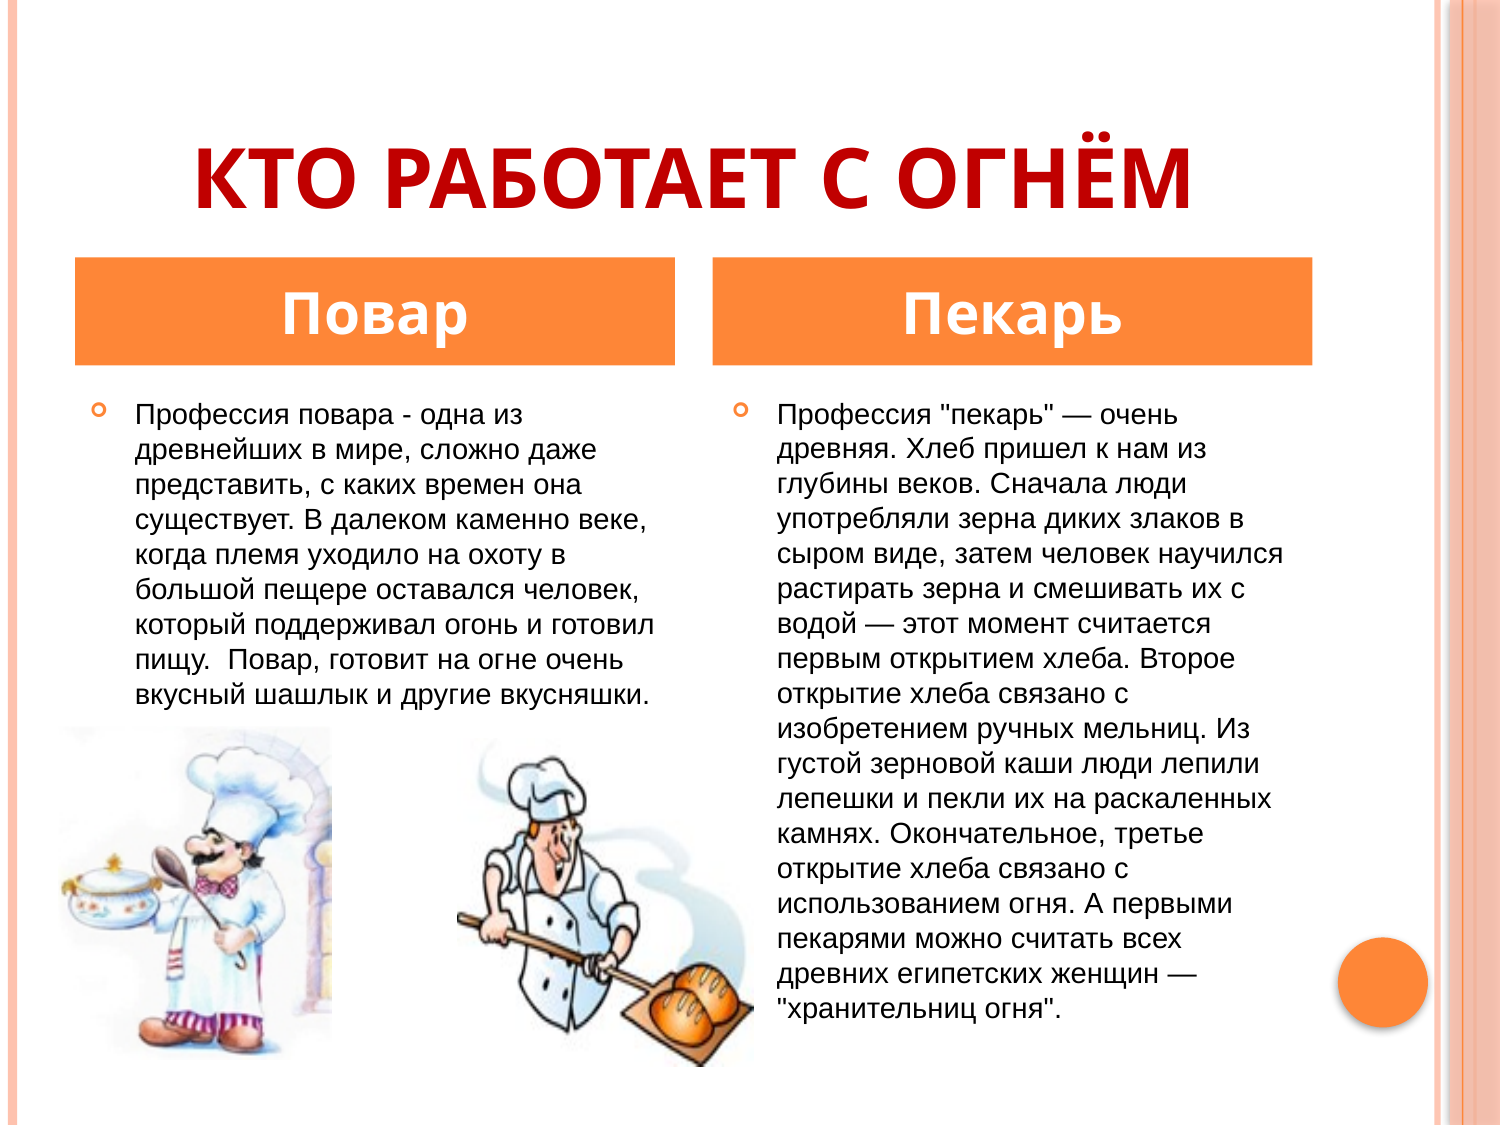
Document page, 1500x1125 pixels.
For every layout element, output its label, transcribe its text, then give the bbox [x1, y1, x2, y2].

title Кто работает с огнём [75, 44, 1313, 233]
picture [456, 737, 755, 1067]
list Пекарь [712, 257, 1313, 366]
list Профессия "пекарь" — очень древняя. Хлеб пришел к нам из глубины веков. Сначала люди употребляли зерна диких злаков в сыром виде, затем человек научился растирать зерна и смешивать их с водой — этот момент считается первым открытием хлеба. Второе открытие хлеба связано с изобретением ручных мельниц. Из густой зерновой каши люди лепили лепешки и пекли их на раскаленных камнях. Окончательное, третье открытие хлеба связано с использованием огня. А первыми пекарями можно считать всех древних египетских женщин — "хранительниц огня". [717, 387, 1318, 1025]
list Повар [75, 257, 675, 366]
list Профессия повара - одна из древнейших в мире, сложно даже представить, с каких времен она существует. В далеком каменно веке, когда племя уходило на охоту в большой пещере оставался человек, который поддерживал огонь и готовил пищу. Повар, готовит на огне очень вкусный шашлык и другие вкусняшки. [75, 387, 675, 1025]
picture [58, 725, 332, 1061]
